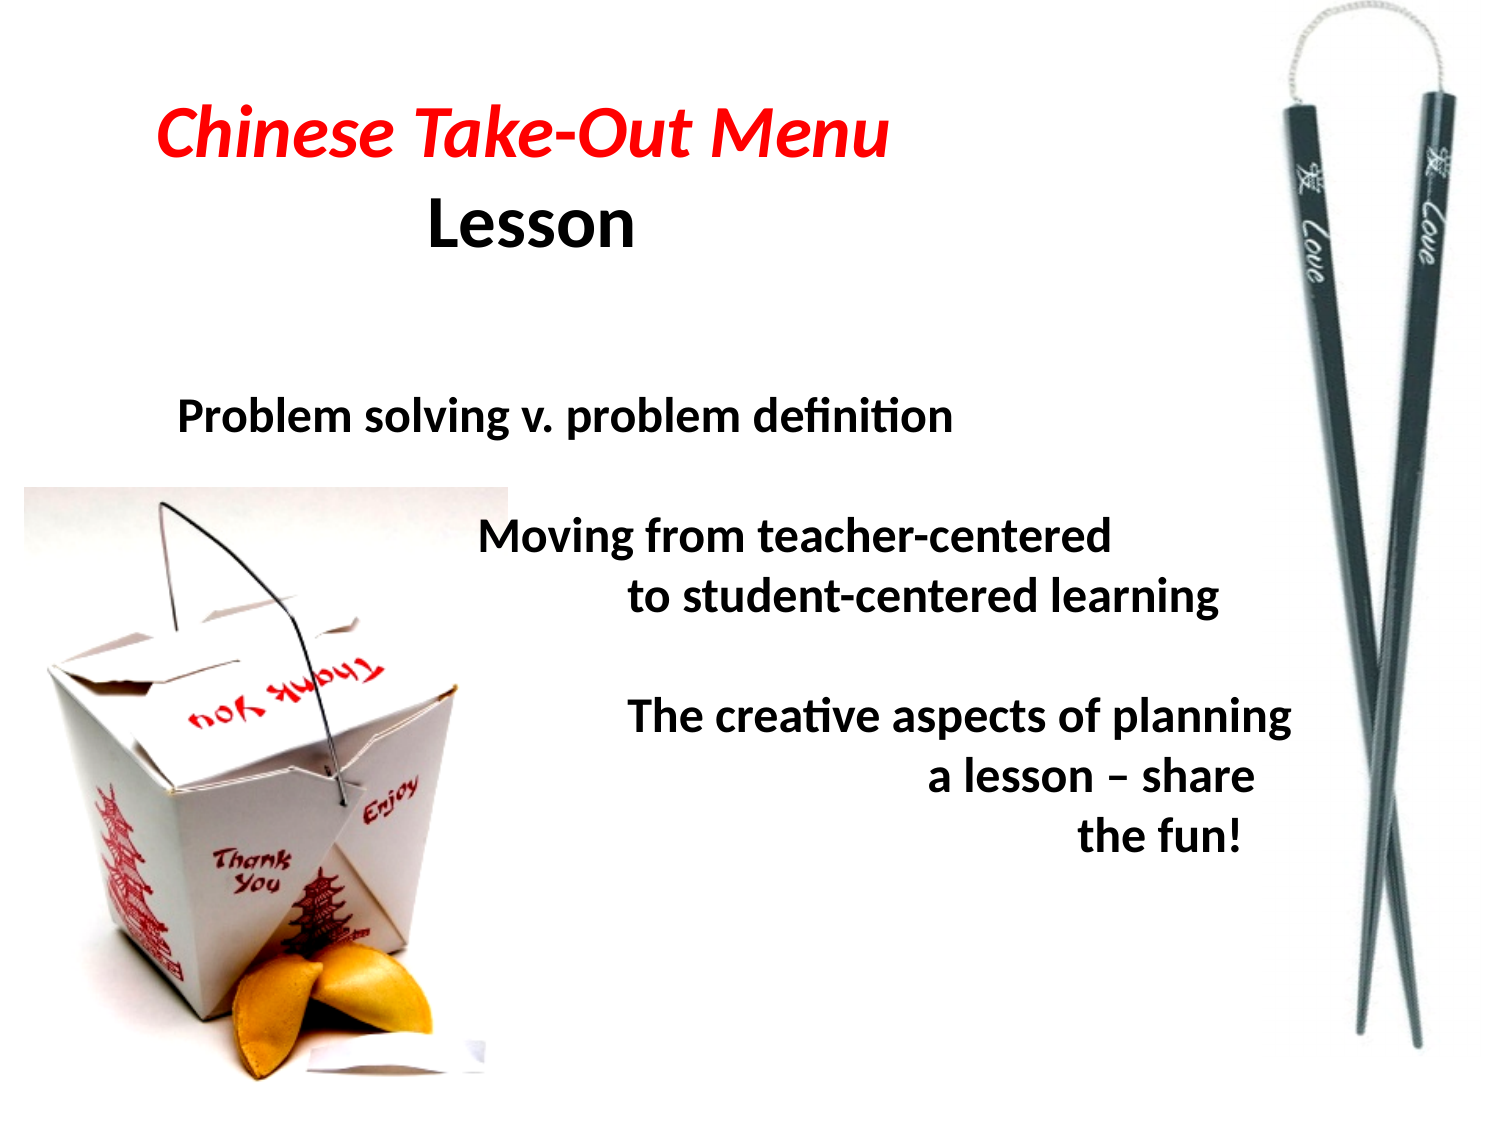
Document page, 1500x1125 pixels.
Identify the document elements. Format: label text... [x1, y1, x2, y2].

picture [842, 1, 1500, 1056]
text_box Chinese Take-Out Menu Lesson [141, 74, 924, 360]
picture [24, 487, 508, 1094]
text_box Problem solving v. problem definition Moving from teacher-centered to student-centered learning The creative aspects of planning a lesson – share the fun! [162, 374, 1325, 990]
